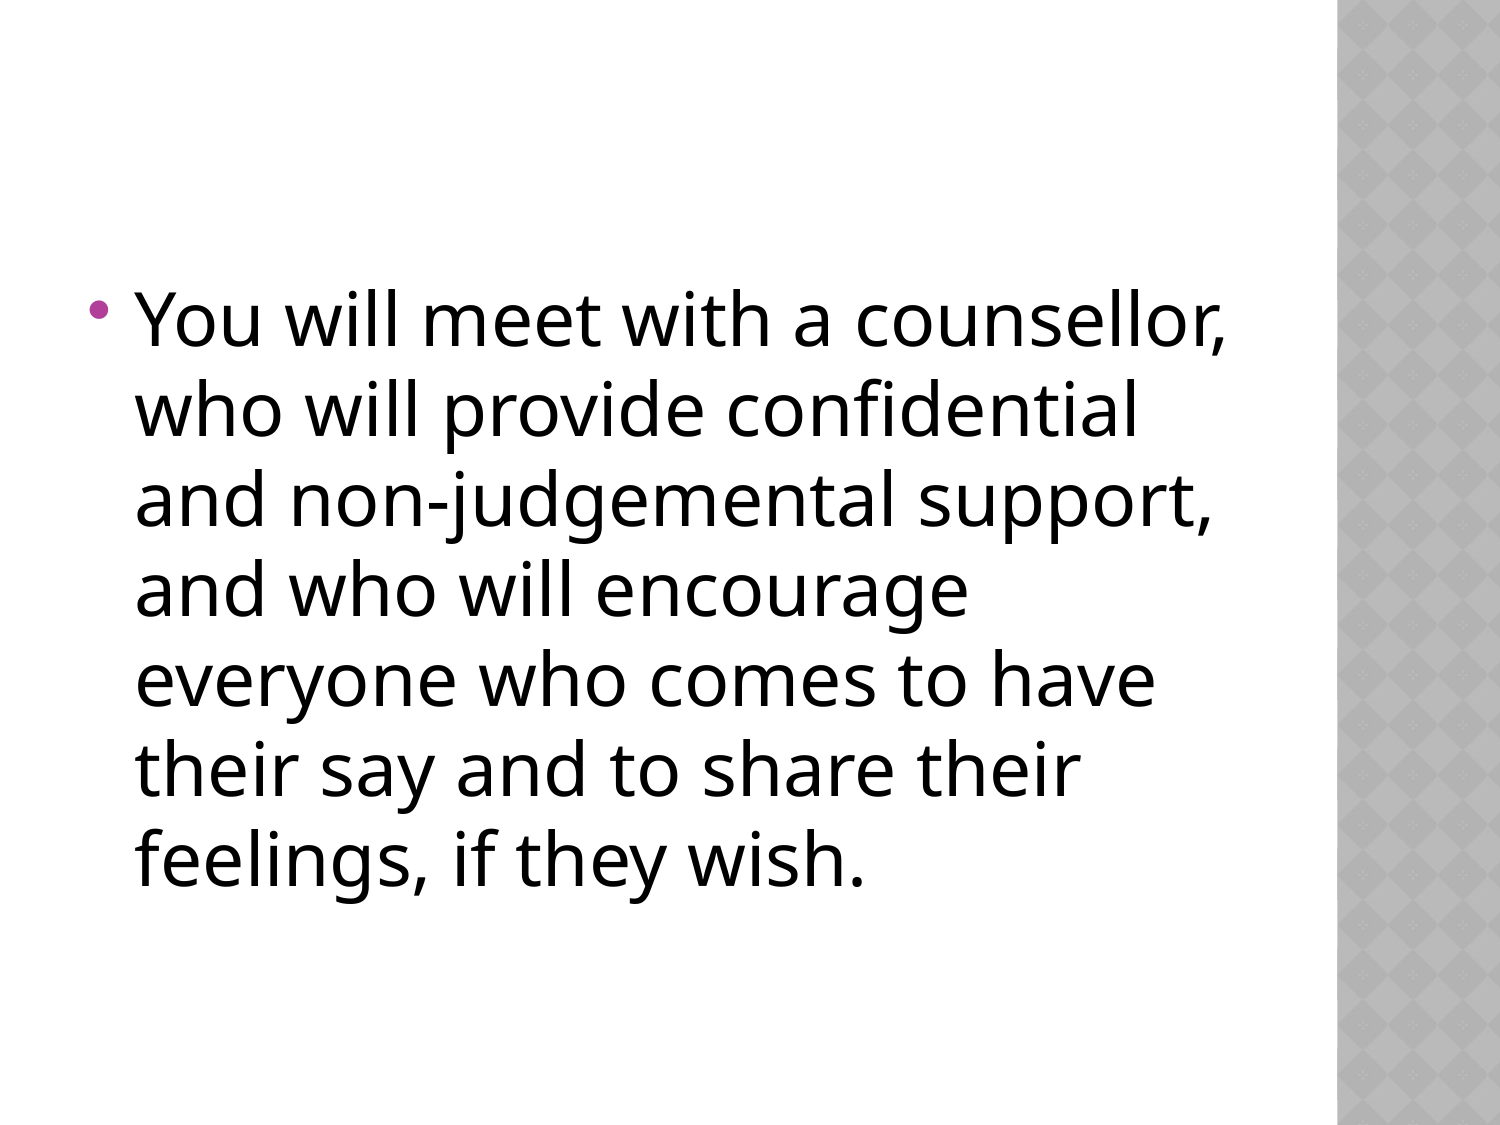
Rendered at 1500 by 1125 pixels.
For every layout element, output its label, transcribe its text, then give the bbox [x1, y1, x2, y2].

list You will meet with a counsellor, who will provide confidential and non-judgemental support, and who will encourage everyone who comes to have their say and to share their feelings, if they wish. [75, 264, 1263, 1059]
